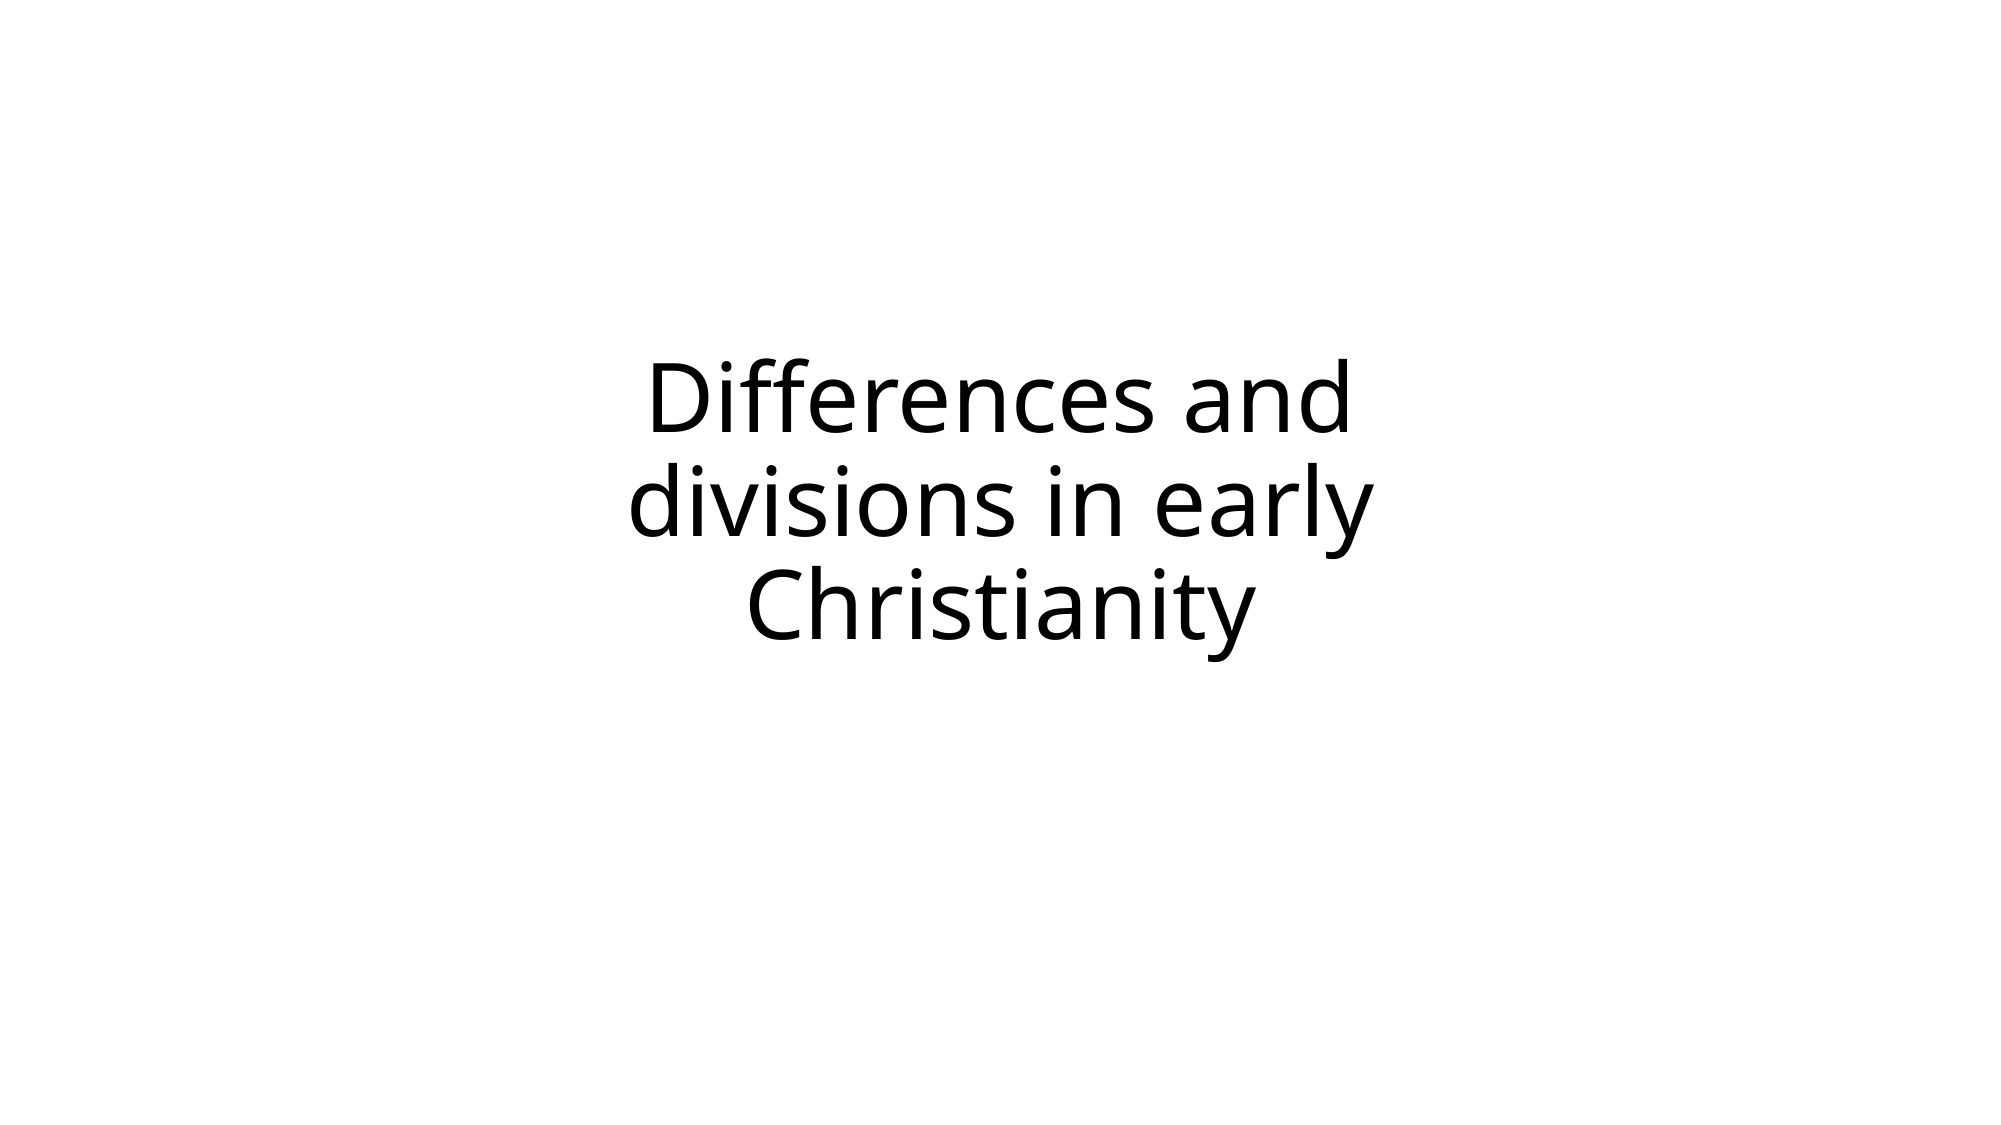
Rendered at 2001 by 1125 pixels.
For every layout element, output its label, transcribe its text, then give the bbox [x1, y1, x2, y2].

title Differences and divisions in early Christianity [499, 335, 1502, 669]
